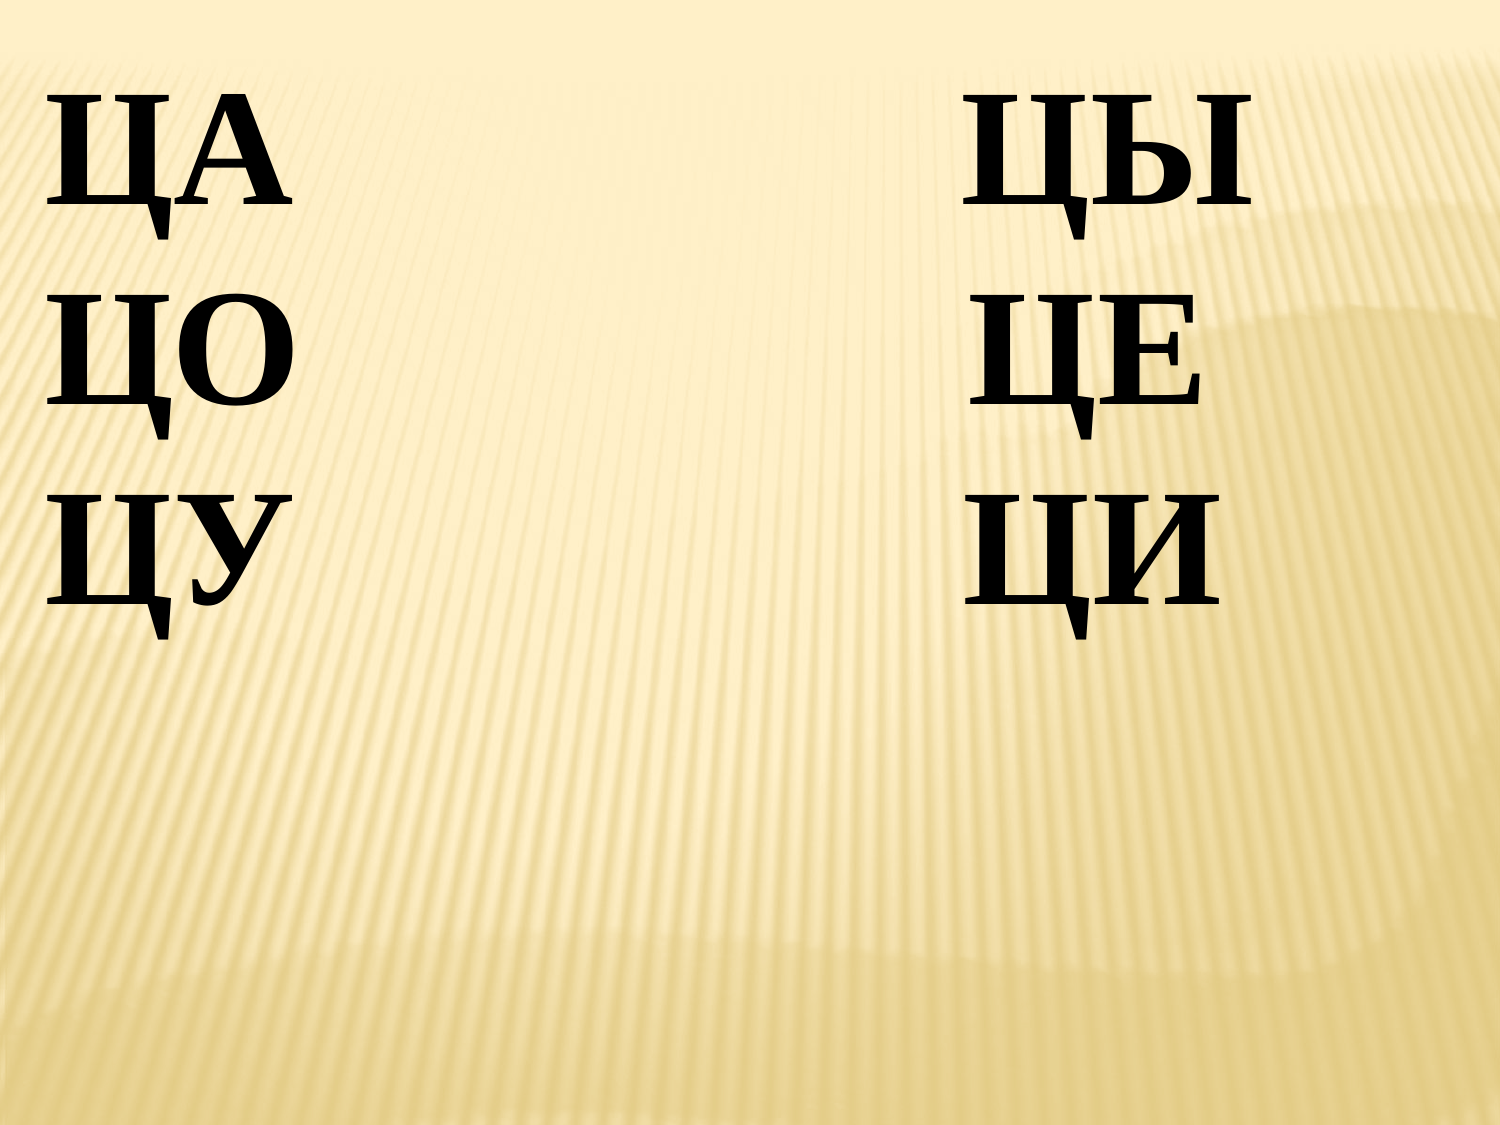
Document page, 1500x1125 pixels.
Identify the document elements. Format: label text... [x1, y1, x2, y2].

text_box ЦА ЦЫ ЦО ЦЕ ЦУ ЦИ [29, 30, 1294, 646]
